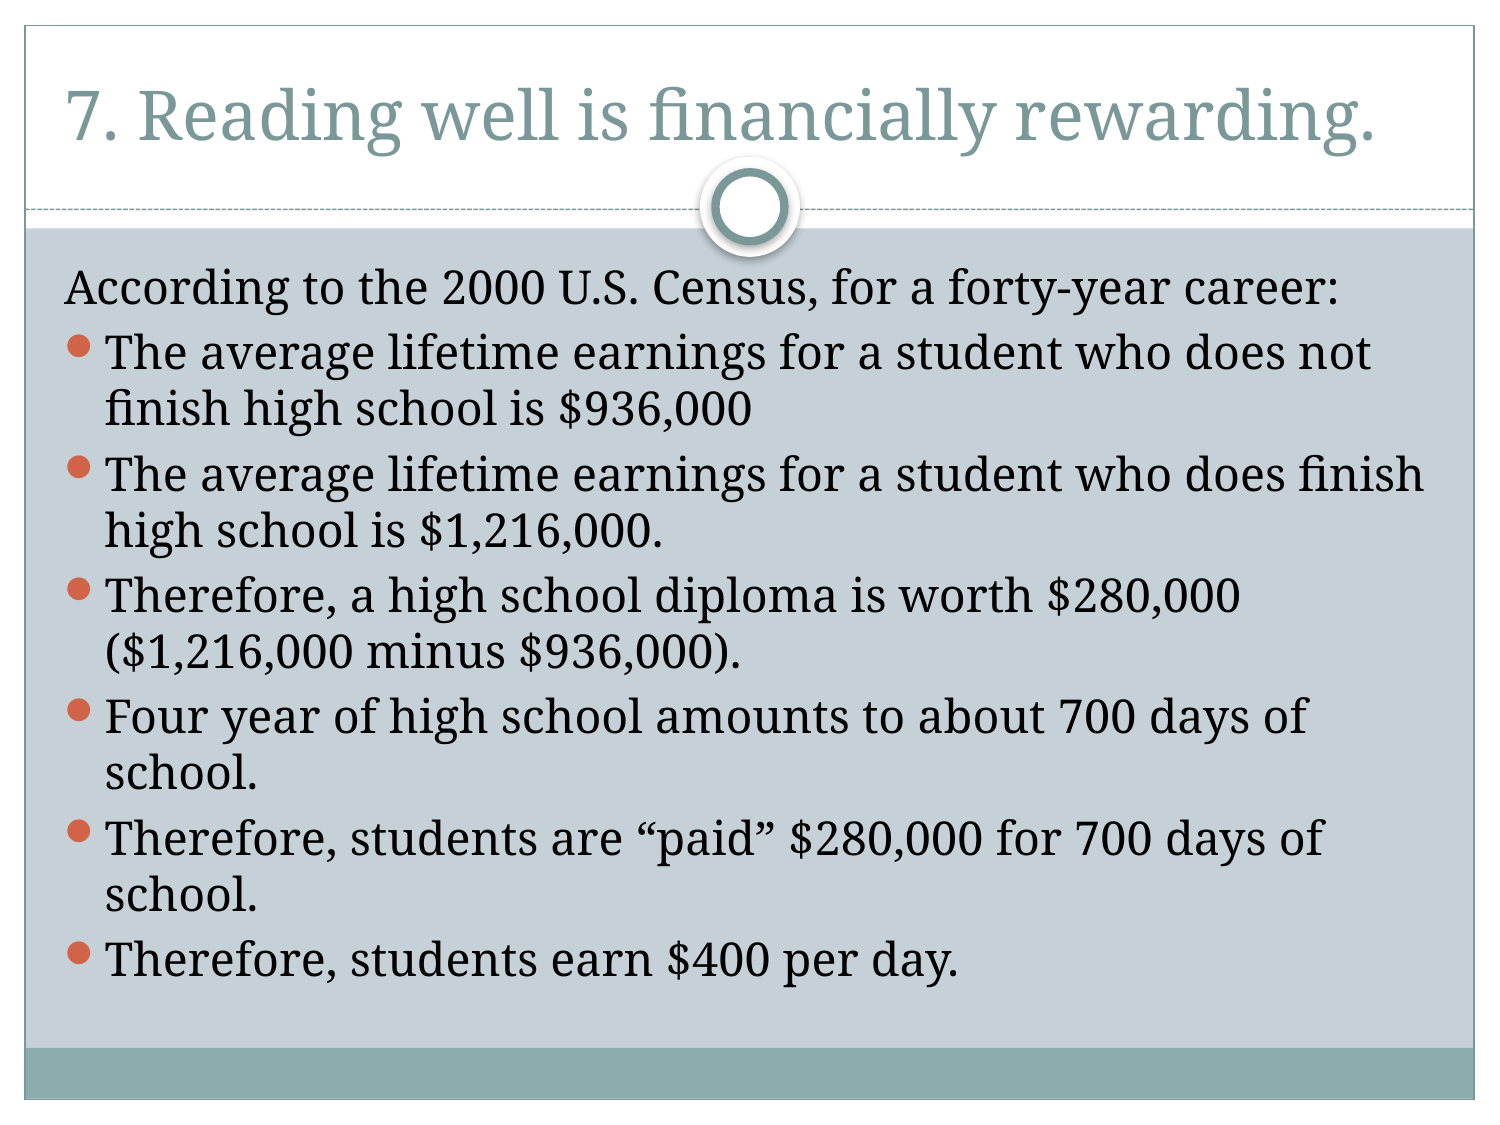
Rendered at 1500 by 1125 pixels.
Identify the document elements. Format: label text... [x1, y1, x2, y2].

list According to the 2000 U.S. Census, for a forty-year career: The average lifetime earnings for a student who does not finish high school is $936,000 The average lifetime earnings for a student who does finish high school is $1,216,000. Therefore, a high school diploma is worth $280,000 ($1,216,000 minus $936,000). Four year of high school amounts to about 700 days of school. Therefore, students are “paid” $280,000 for 700 days of school. Therefore, students earn $400 per day. [49, 250, 1445, 1001]
title 7. Reading well is financially rewarding. [49, 37, 1450, 162]
